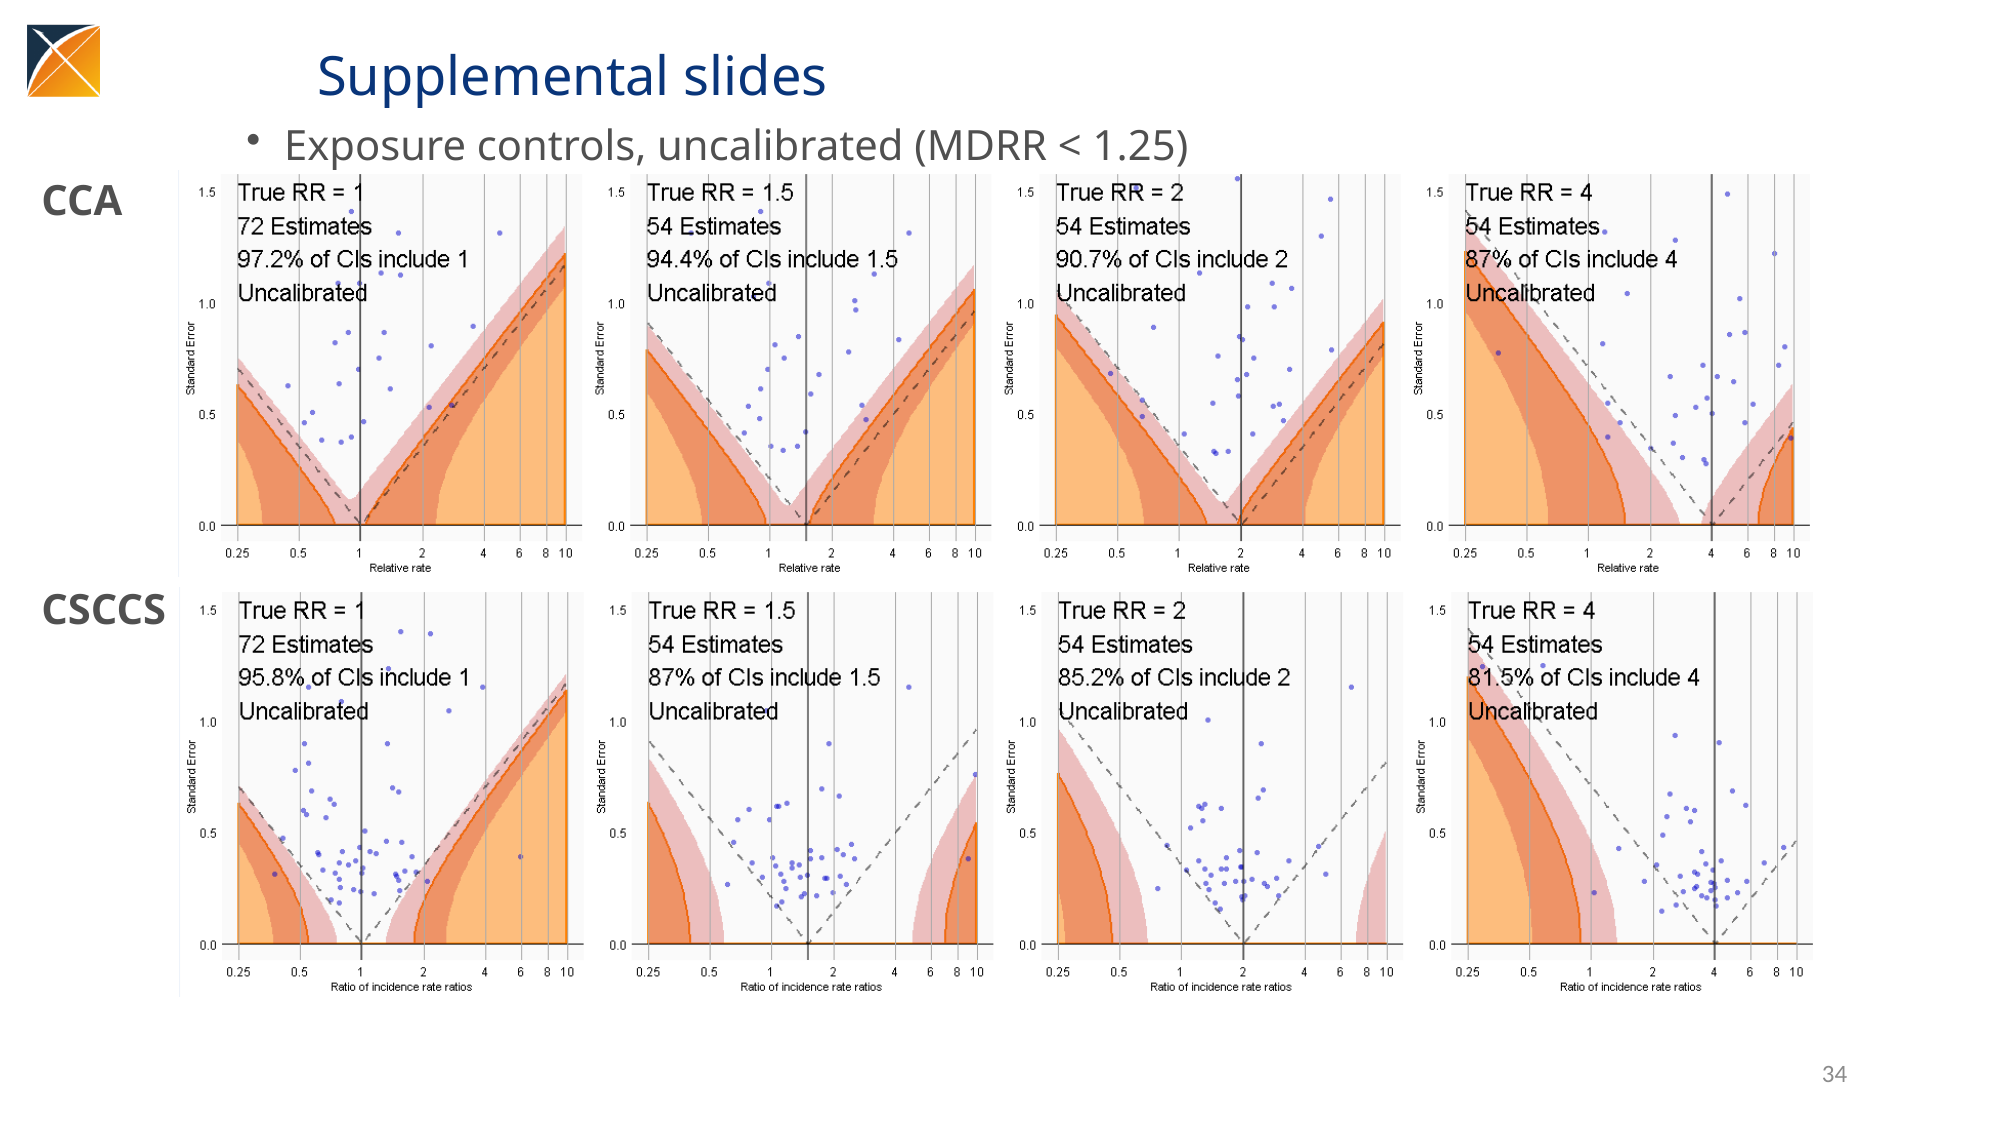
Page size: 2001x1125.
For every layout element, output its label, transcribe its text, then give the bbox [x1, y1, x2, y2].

text_box Supplemental slides [317, 41, 1683, 170]
text_box CSCCS [41, 582, 201, 678]
text_box Exposure controls, uncalibrated (MDRR < 1.25) [246, 119, 1612, 170]
picture [27, 24, 100, 97]
picture [178, 170, 1815, 577]
slide_number 34 [1412, 1042, 1863, 1103]
picture [179, 587, 1817, 997]
text_box CCA [41, 173, 178, 269]
